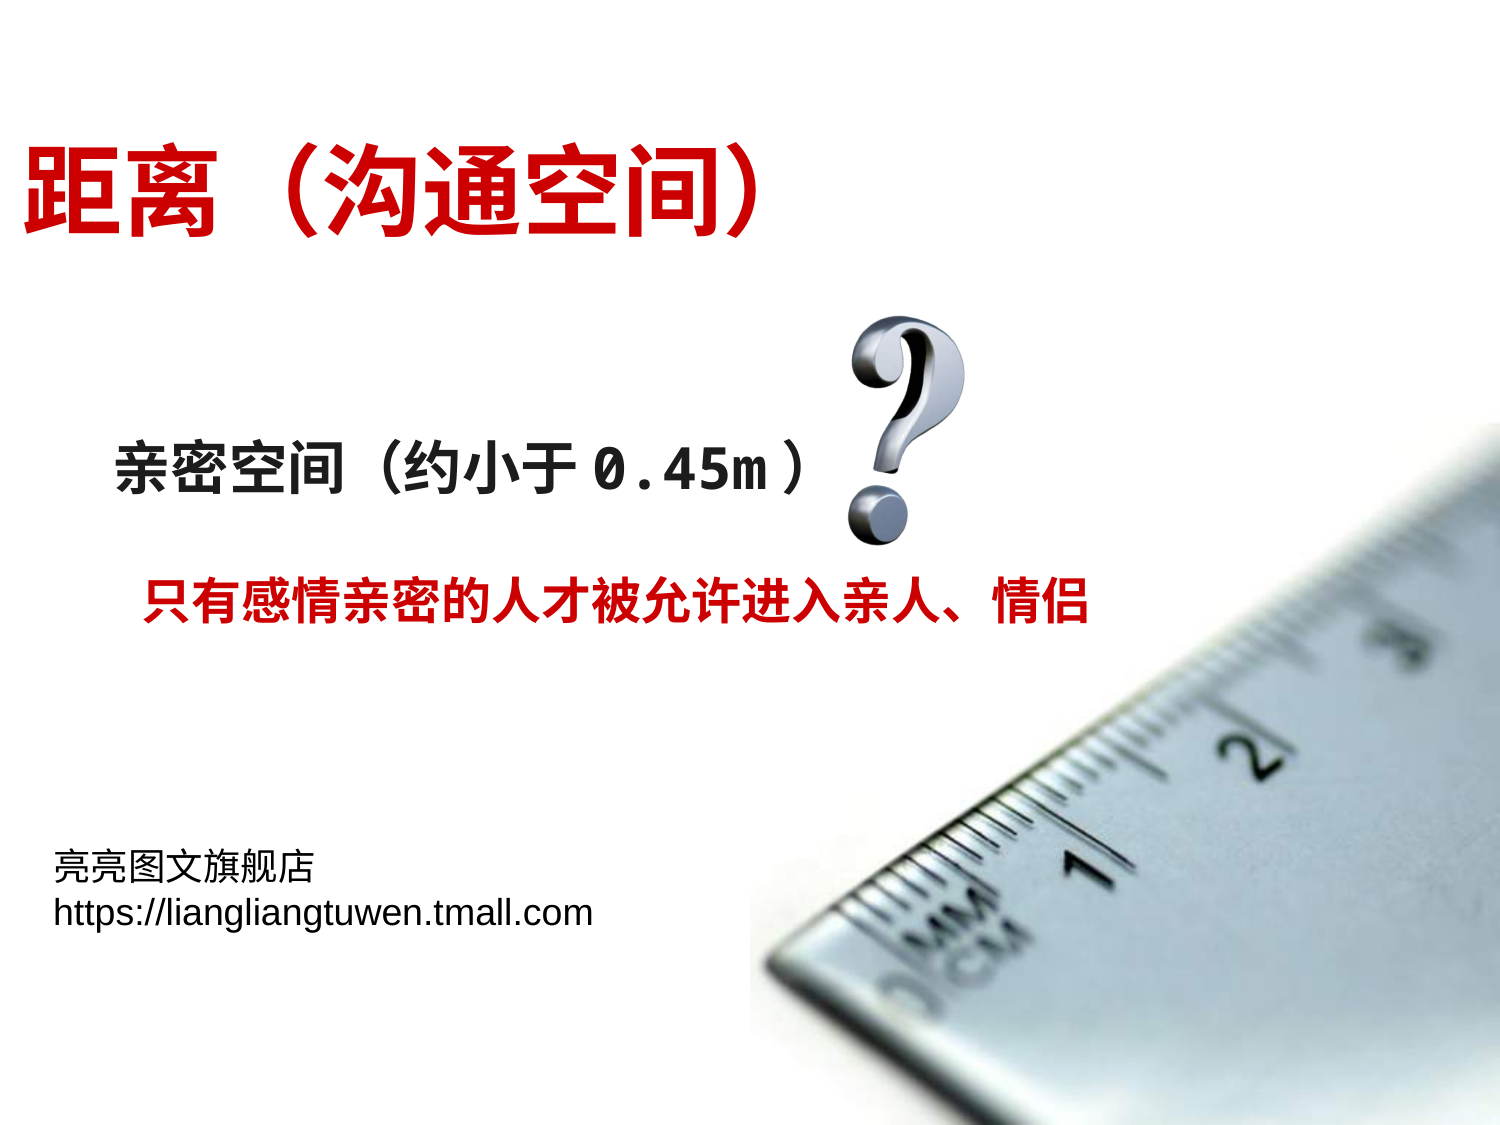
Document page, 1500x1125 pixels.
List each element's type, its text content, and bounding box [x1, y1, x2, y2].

text_box 亲密空间（约小于0.45m） [97, 423, 744, 509]
picture [749, 286, 1500, 1125]
text_box 距离（沟通空间） [8, 121, 838, 256]
text_box 亮亮图文旗舰店 https://liangliangtuwen.tmall.com [38, 835, 744, 941]
text_box 只有感情亲密的人才被允许进入亲人、情侣 [126, 562, 744, 638]
